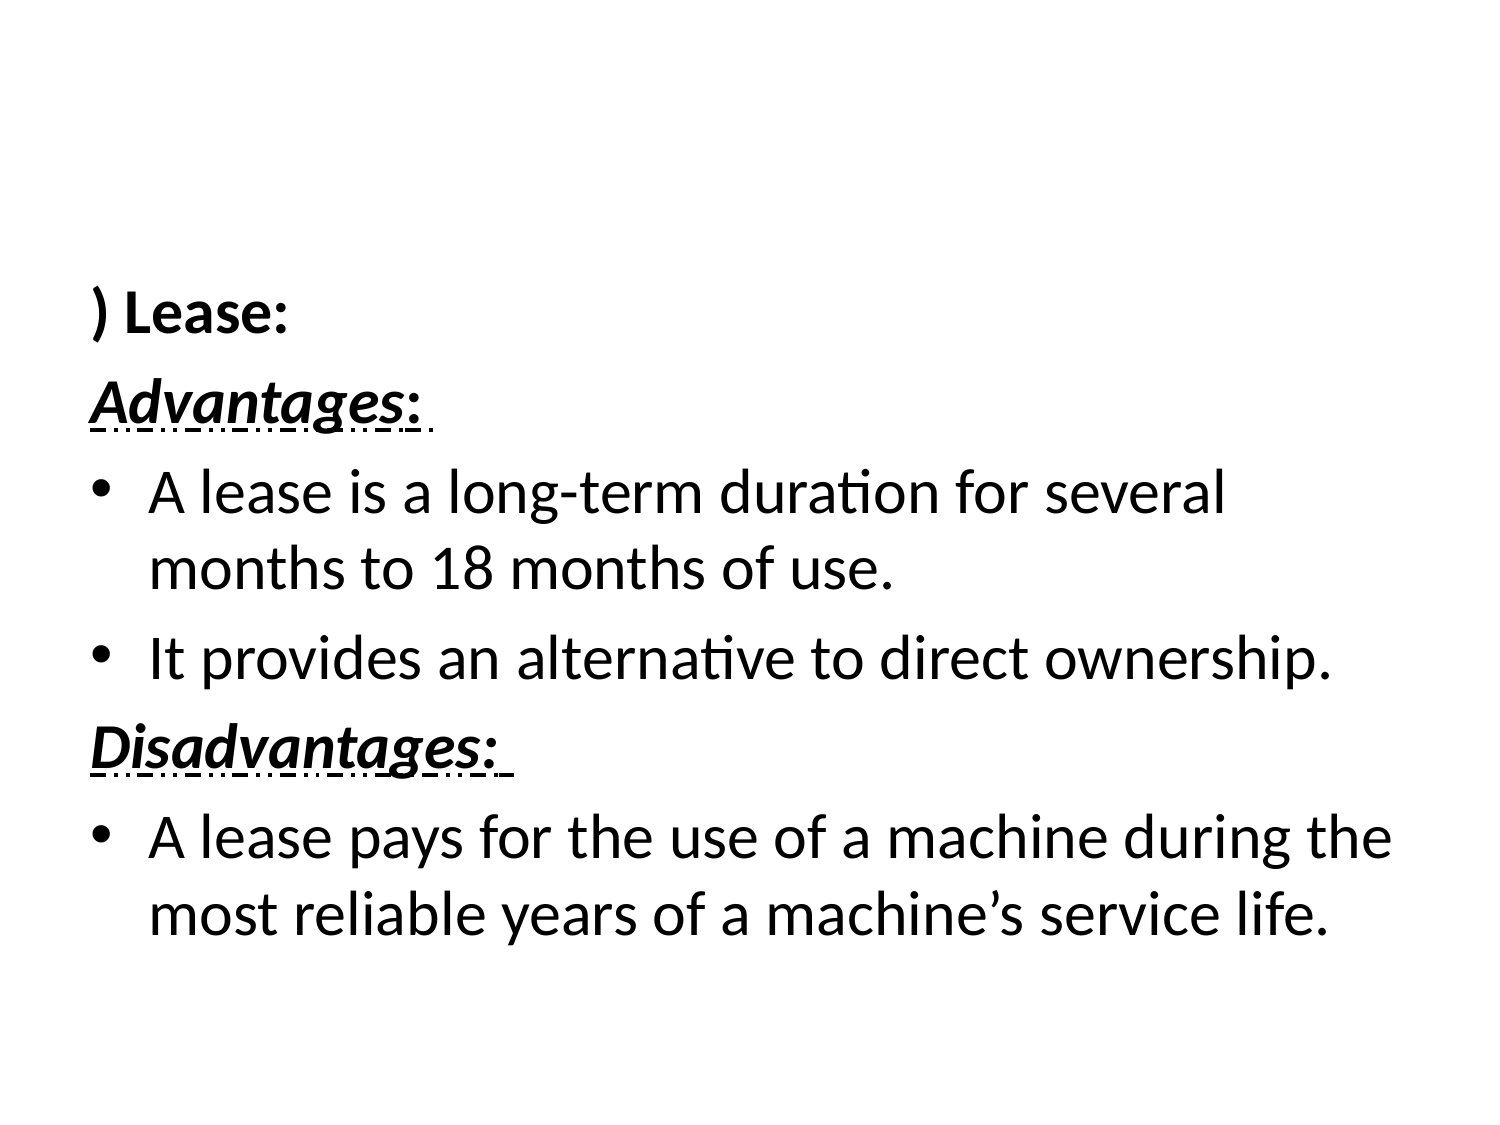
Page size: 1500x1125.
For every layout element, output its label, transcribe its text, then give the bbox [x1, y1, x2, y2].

list ) Lease: Advantages: A lease is a long-term duration for several months to 18 months of use. It provides an alterna­tive to direct ownership. Disadvantages: A lease pays for the use of a machine during the most reliable years of a machine’s service life. [75, 262, 1425, 1005]
